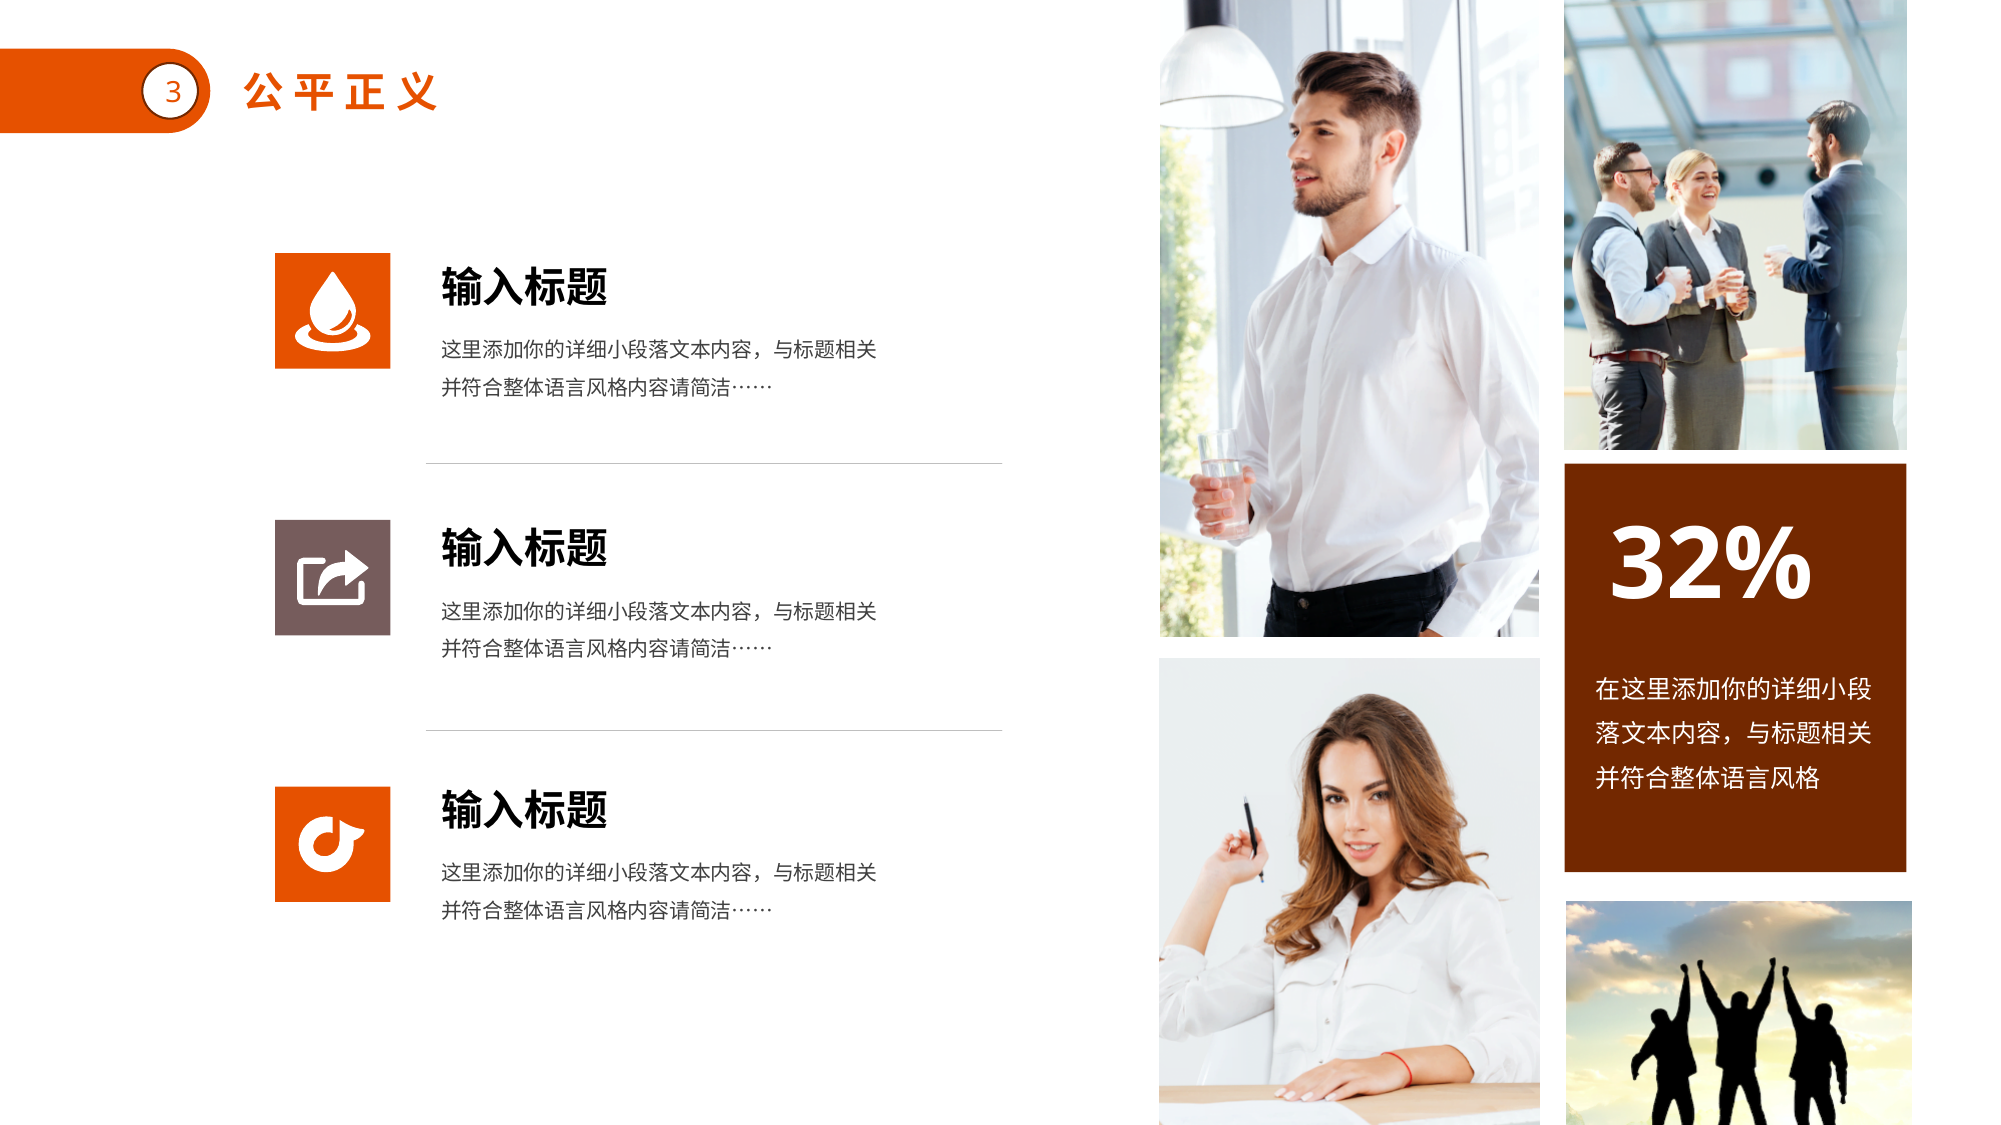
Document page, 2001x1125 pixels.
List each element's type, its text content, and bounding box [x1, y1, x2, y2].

text_box 32% [1594, 491, 1940, 627]
text_box 这里添加你的详细小段落文本内容，与标题相关并符合整体语言风格内容请简洁…… [426, 578, 899, 669]
text_box [274, 252, 391, 370]
picture [1564, 0, 1907, 450]
text_box [1564, 463, 1907, 873]
text_box 输入标题 [426, 775, 923, 841]
text_box 输入标题 [426, 514, 923, 580]
text_box 输入标题 [426, 253, 923, 319]
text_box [275, 519, 391, 636]
text_box 在这里添加你的详细小段落文本内容，与标题相关并符合整体语言风格 [1581, 650, 1888, 801]
text_box [295, 324, 371, 352]
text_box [275, 786, 391, 902]
picture [1159, 658, 1540, 1125]
picture [1160, 0, 1539, 637]
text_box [0, 48, 535, 134]
picture [1566, 901, 1912, 1125]
text_box 这里添加你的详细小段落文本内容，与标题相关并符合整体语言风格内容请简洁…… [426, 317, 899, 407]
text_box [309, 271, 356, 336]
text_box 这里添加你的详细小段落文本内容，与标题相关并符合整体语言风格内容请简洁…… [426, 839, 899, 930]
